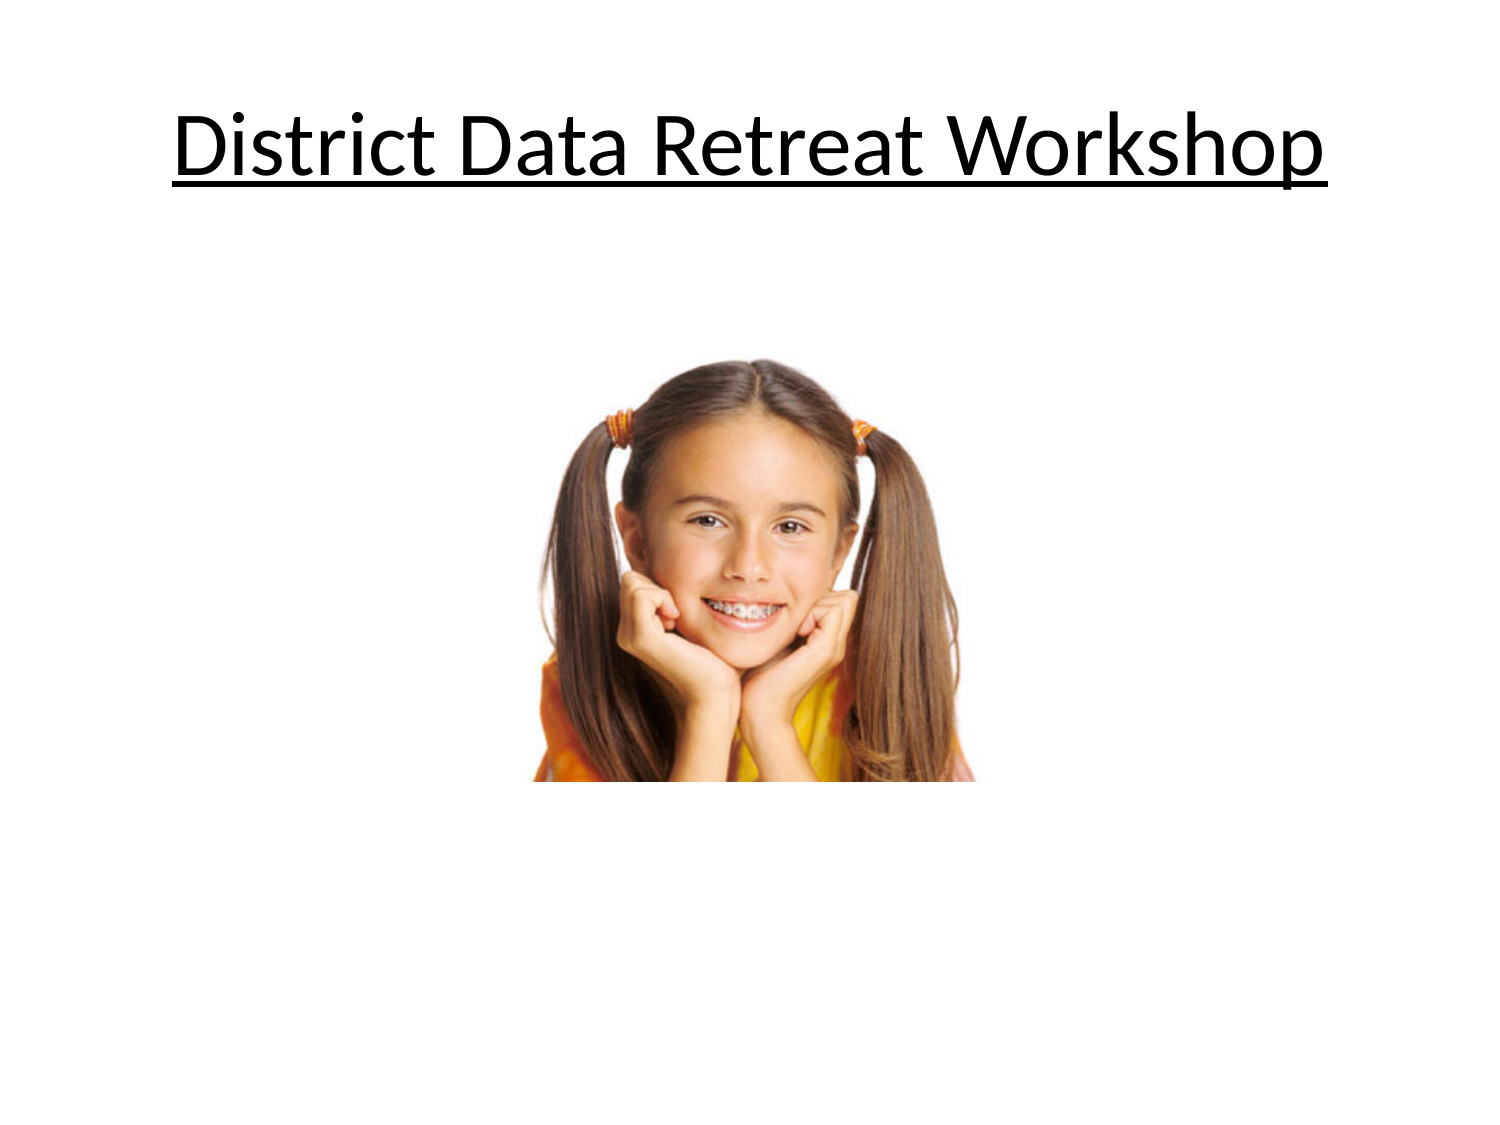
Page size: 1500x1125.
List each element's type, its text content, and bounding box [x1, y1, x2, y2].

title District Data Retreat Workshop [74, 44, 1426, 233]
picture [511, 342, 989, 783]
